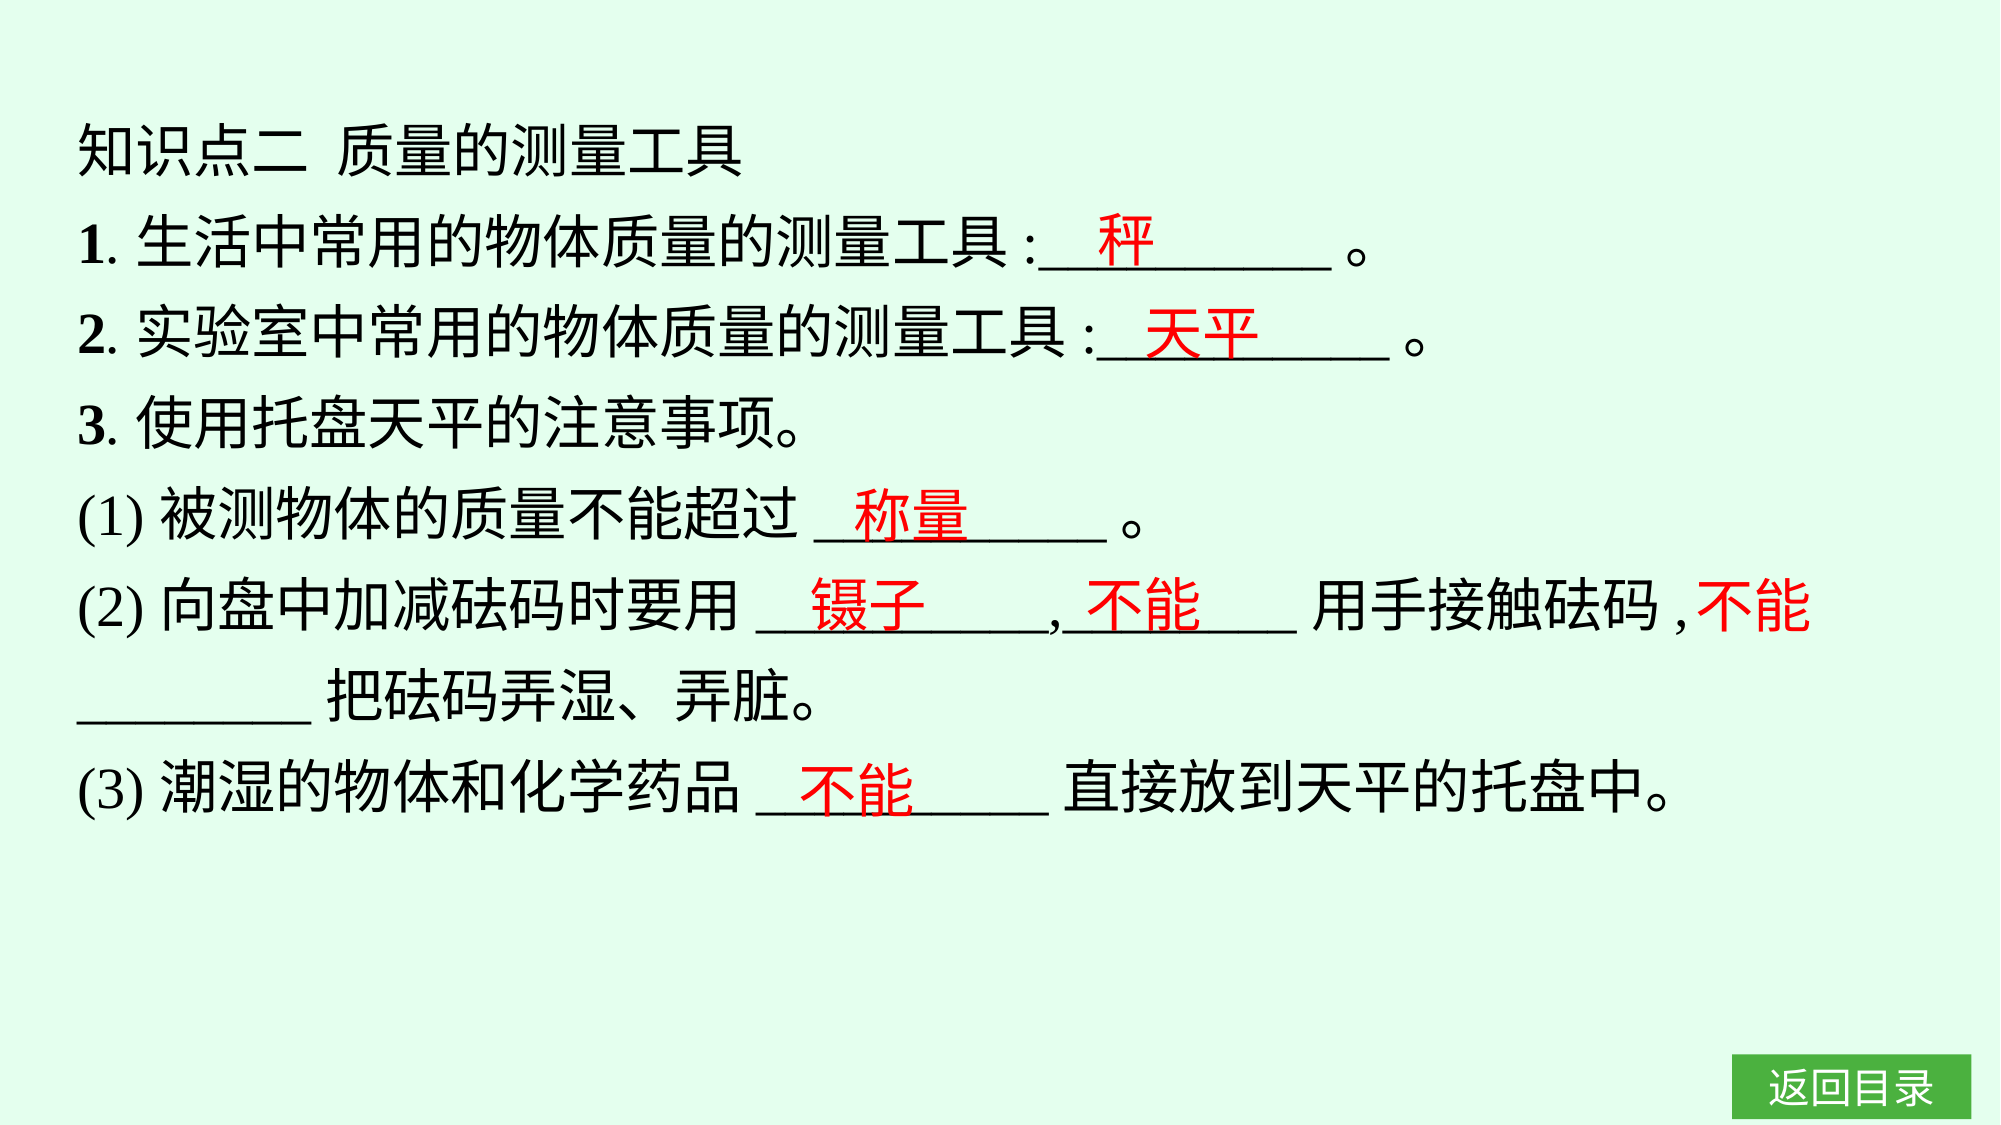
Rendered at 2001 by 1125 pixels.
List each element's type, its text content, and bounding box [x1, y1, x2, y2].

text_box 知识点二 质量的测量工具 1.生活中常用的物体质量的测量工具:__________。 2.实验室中常用的物体质量的测量工具:__________。 3.使用托盘天平的注意事项。 (1)被测物体的质量不能超过__________。 (2)向盘中加减砝码时要用__________,________用手接触砝码, ________把砝码弄湿、弄脏。 (3)潮湿的物体和化学药品__________直接放到天平的托盘中。 [62, 85, 1938, 828]
text_box 称量 [838, 451, 999, 557]
text_box 不能 [1680, 541, 1840, 647]
text_box 镊子 [795, 540, 955, 646]
text_box 不能 [784, 725, 944, 832]
text_box 秤 [1082, 174, 1184, 280]
text_box 天平 [1130, 267, 1290, 374]
text_box 不能 [1070, 540, 1230, 646]
